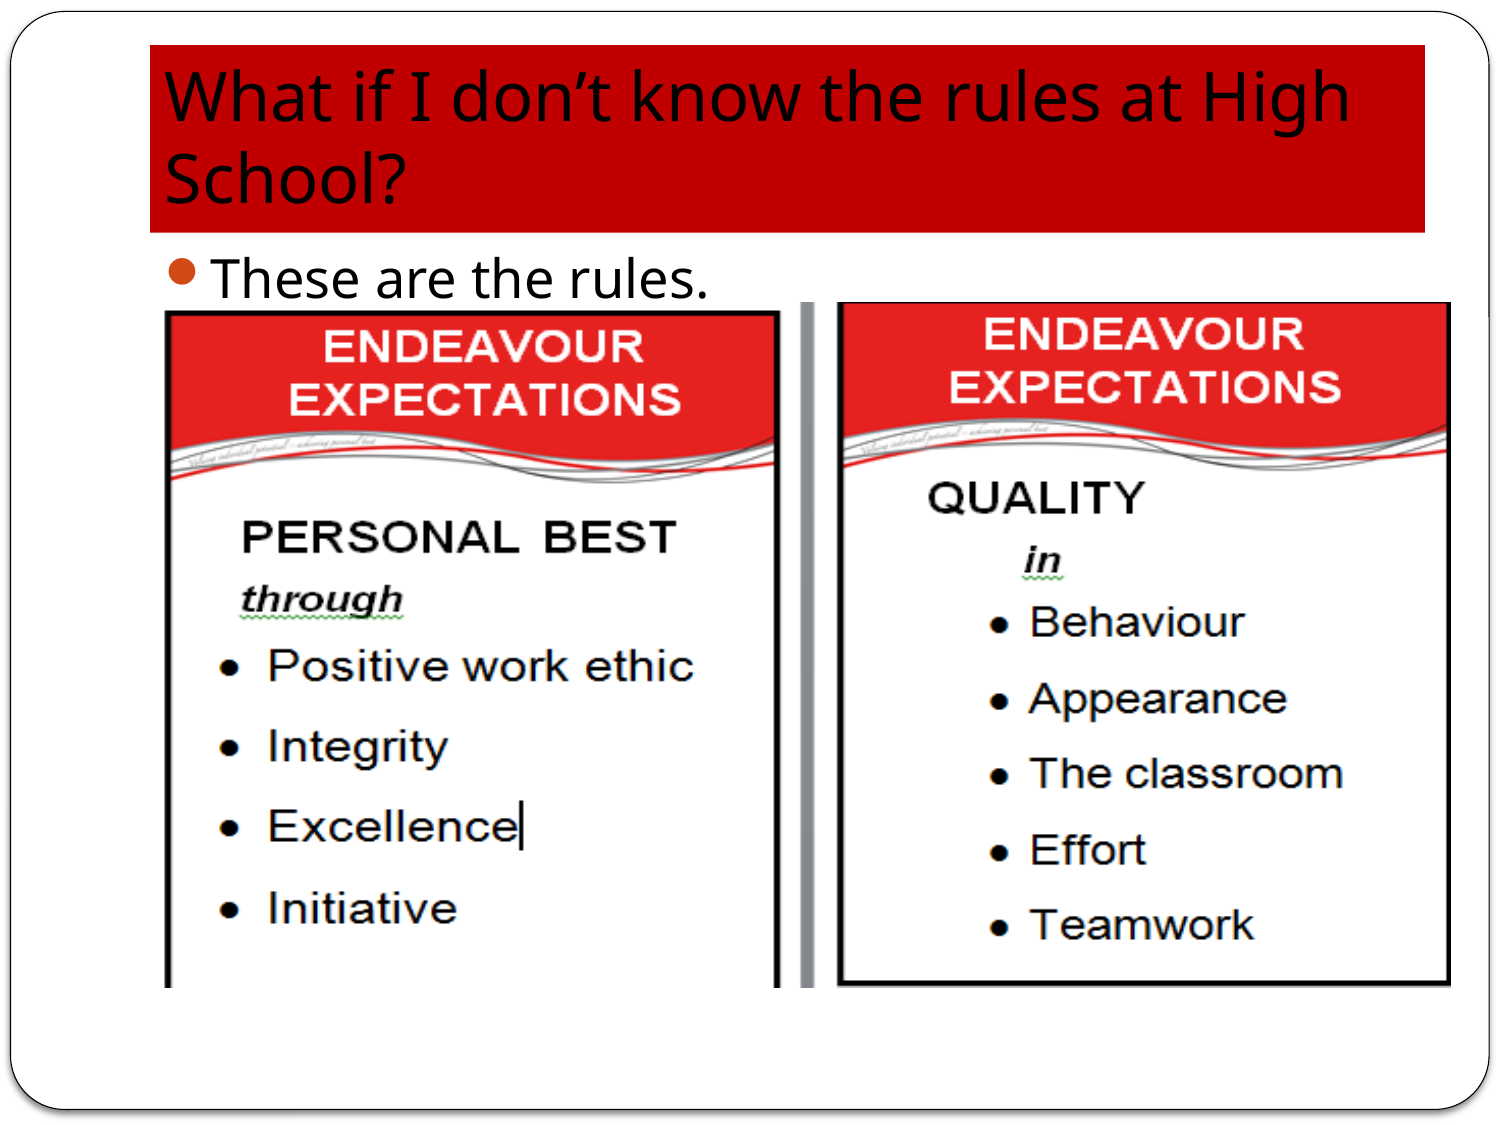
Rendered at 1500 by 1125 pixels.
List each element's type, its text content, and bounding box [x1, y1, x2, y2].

title What if I don’t know the rules at High School? [150, 45, 1425, 233]
picture [159, 302, 1451, 988]
list These are the rules. [150, 237, 1425, 988]
